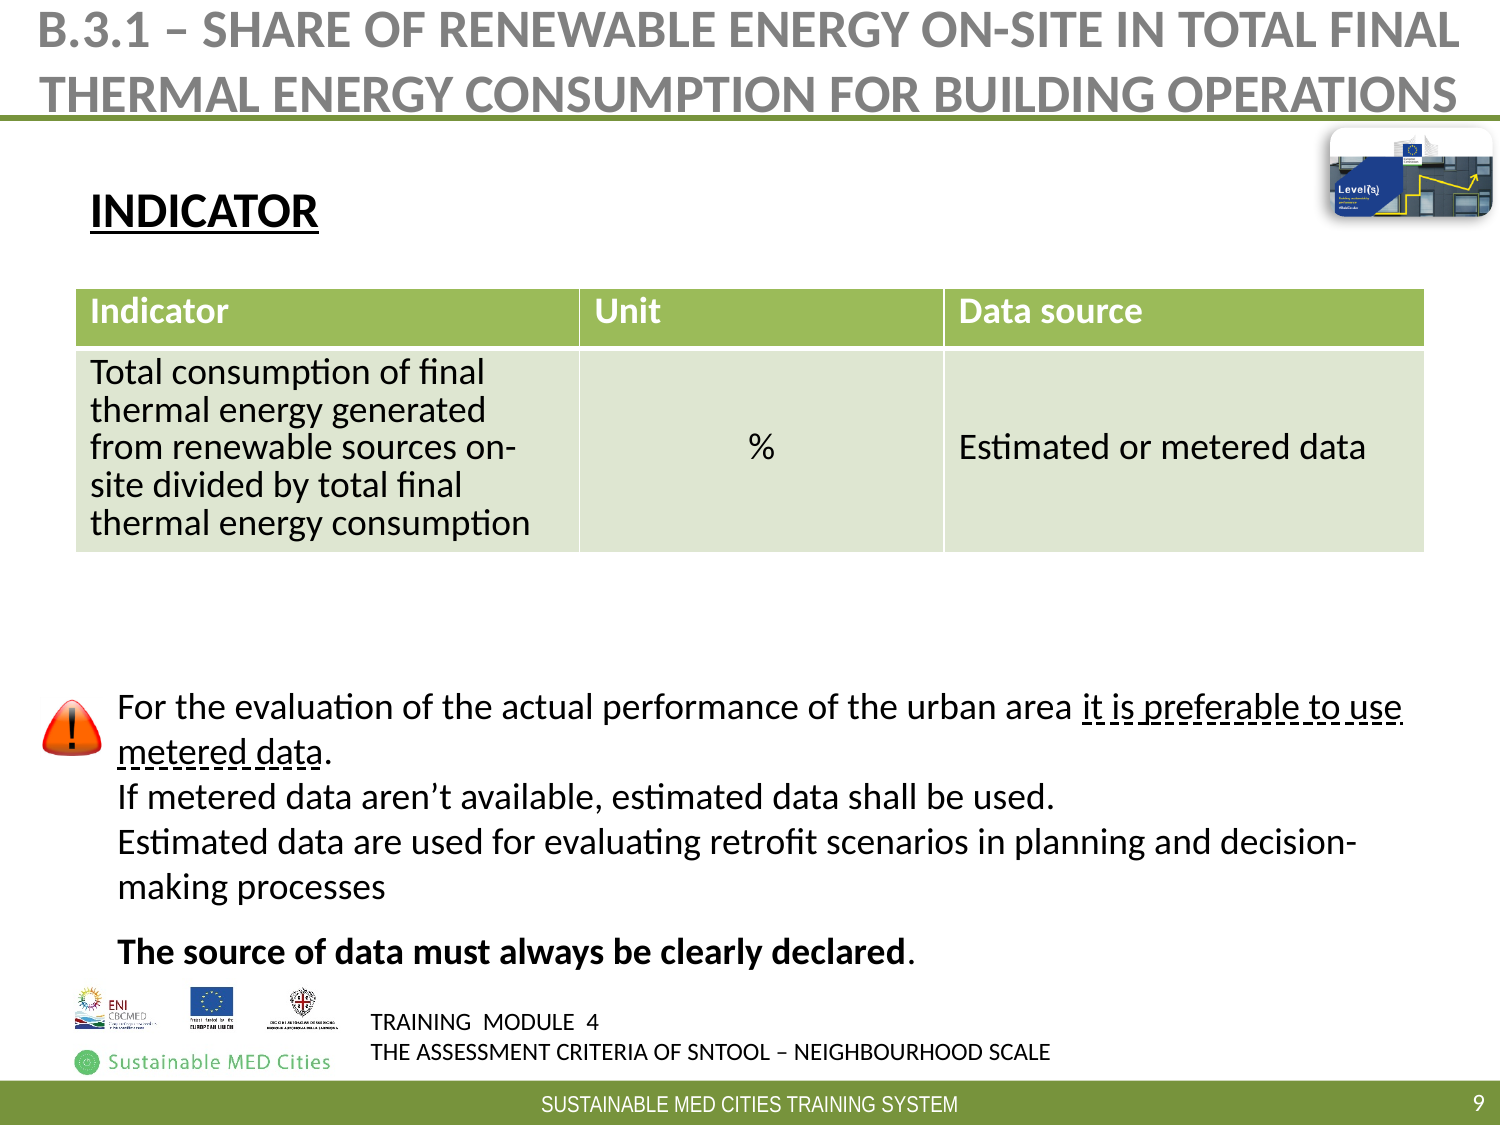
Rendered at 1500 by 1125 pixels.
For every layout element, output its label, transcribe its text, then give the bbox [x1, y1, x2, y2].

table_header Data source [945, 289, 1424, 346]
table_cell % [580, 351, 943, 552]
table_header Indicator [76, 289, 579, 346]
picture [62, 978, 356, 1080]
table_header Unit [580, 289, 943, 346]
list INDICATOR [75, 170, 1425, 270]
text_box For the evaluation of the actual performance of the urban area it is preferable to use metered data. If metered data aren’t available, estimated data shall be used. Estimated data are used for evaluating retrofit scenarios in planning and decision-making processes The source of data must always be clearly declared. [102, 674, 1425, 980]
table_cell Total consumption of final thermal energy generated from renewable sources on-site divided by total final thermal energy consumption [76, 351, 579, 552]
slide_number 9 [1149, 1078, 1500, 1125]
title B.3.1 – SHARE OF RENEWABLE ENERGY ON-SITE IN TOTAL FINAL THERMAL ENERGY CONSUMPTION FOR BUILDING OPERATIONS [0, 0, 1500, 117]
picture [40, 697, 103, 759]
table_cell Estimated or metered data [945, 351, 1424, 552]
picture [1329, 127, 1493, 217]
